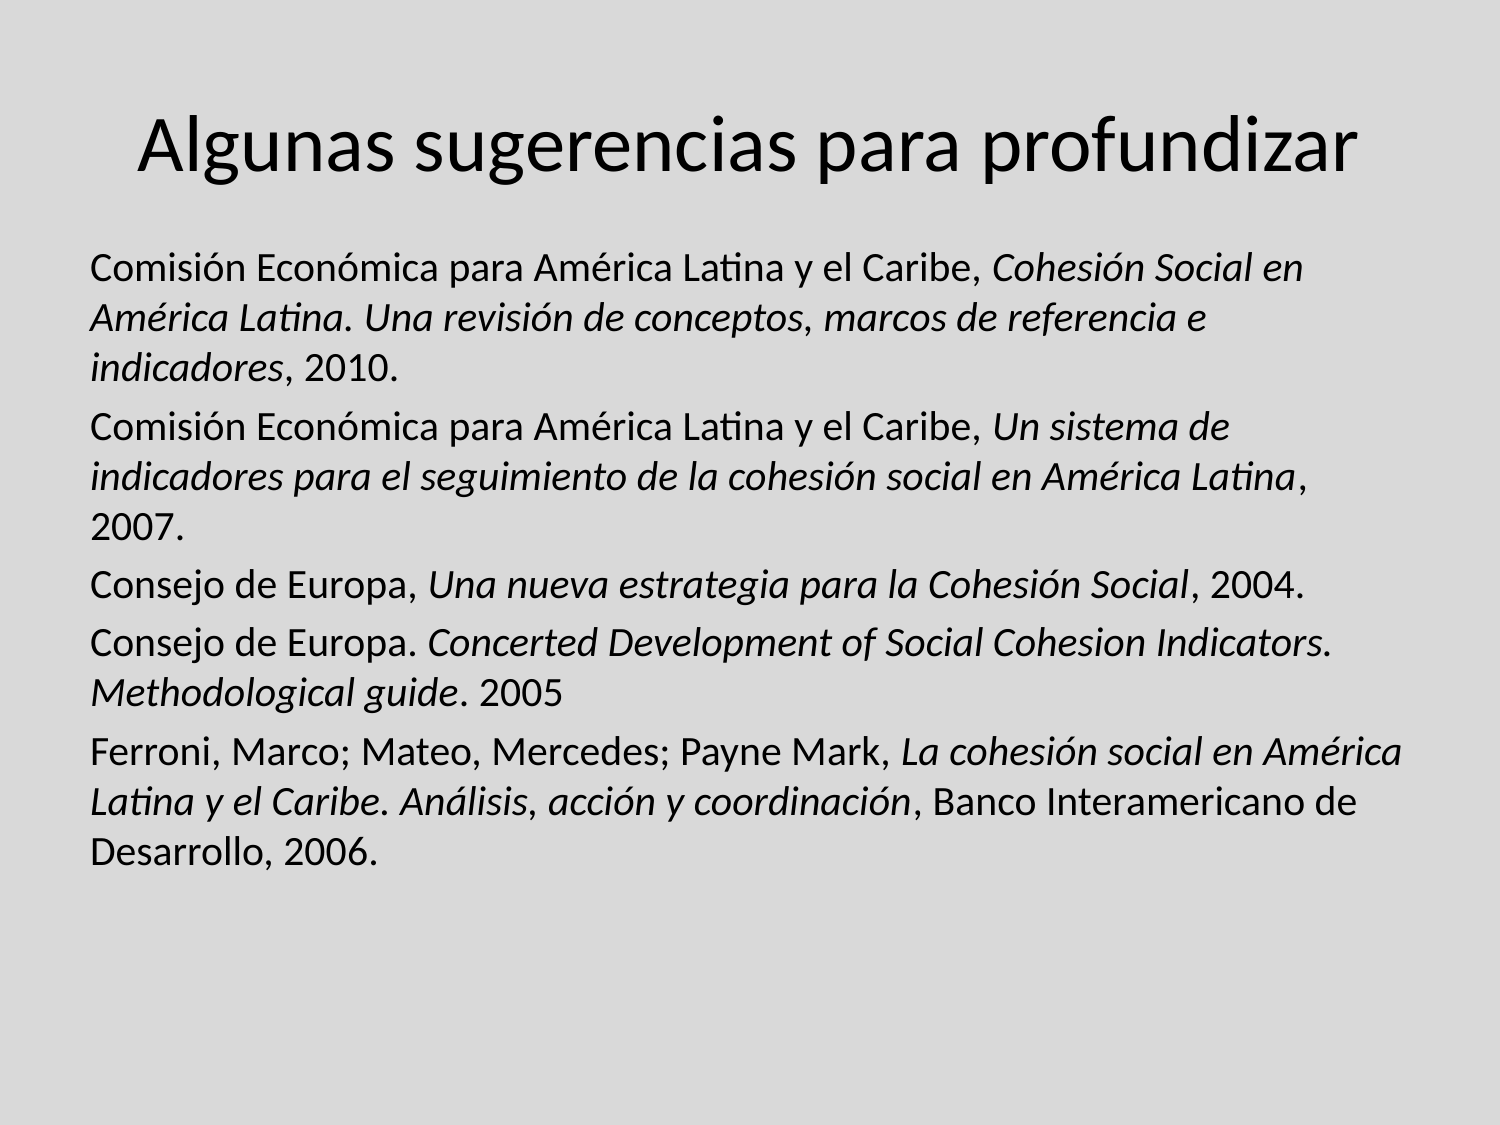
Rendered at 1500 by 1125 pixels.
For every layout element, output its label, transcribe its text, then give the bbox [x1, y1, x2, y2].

list Comisión Económica para América Latina y el Caribe, Cohesión Social en América Latina. Una revisión de conceptos, marcos de referencia e indicadores, 2010. Comisión Económica para América Latina y el Caribe, Un sistema de indicadores para el seguimiento de la cohesión social en América Latina, 2007. Consejo de Europa, Una nueva estrategia para la Cohesión Social, 2004. Consejo de Europa. Concerted Development of Social Cohesion Indicators. Methodological guide. 2005 Ferroni, Marco; Mateo, Mercedes; Payne Mark, La cohesión social en América Latina y el Caribe. Análisis, acción y coordinación, Banco Interamericano de Desarrollo, 2006. [75, 232, 1425, 1070]
title Algunas sugerencias para profundizar [75, 45, 1425, 232]
